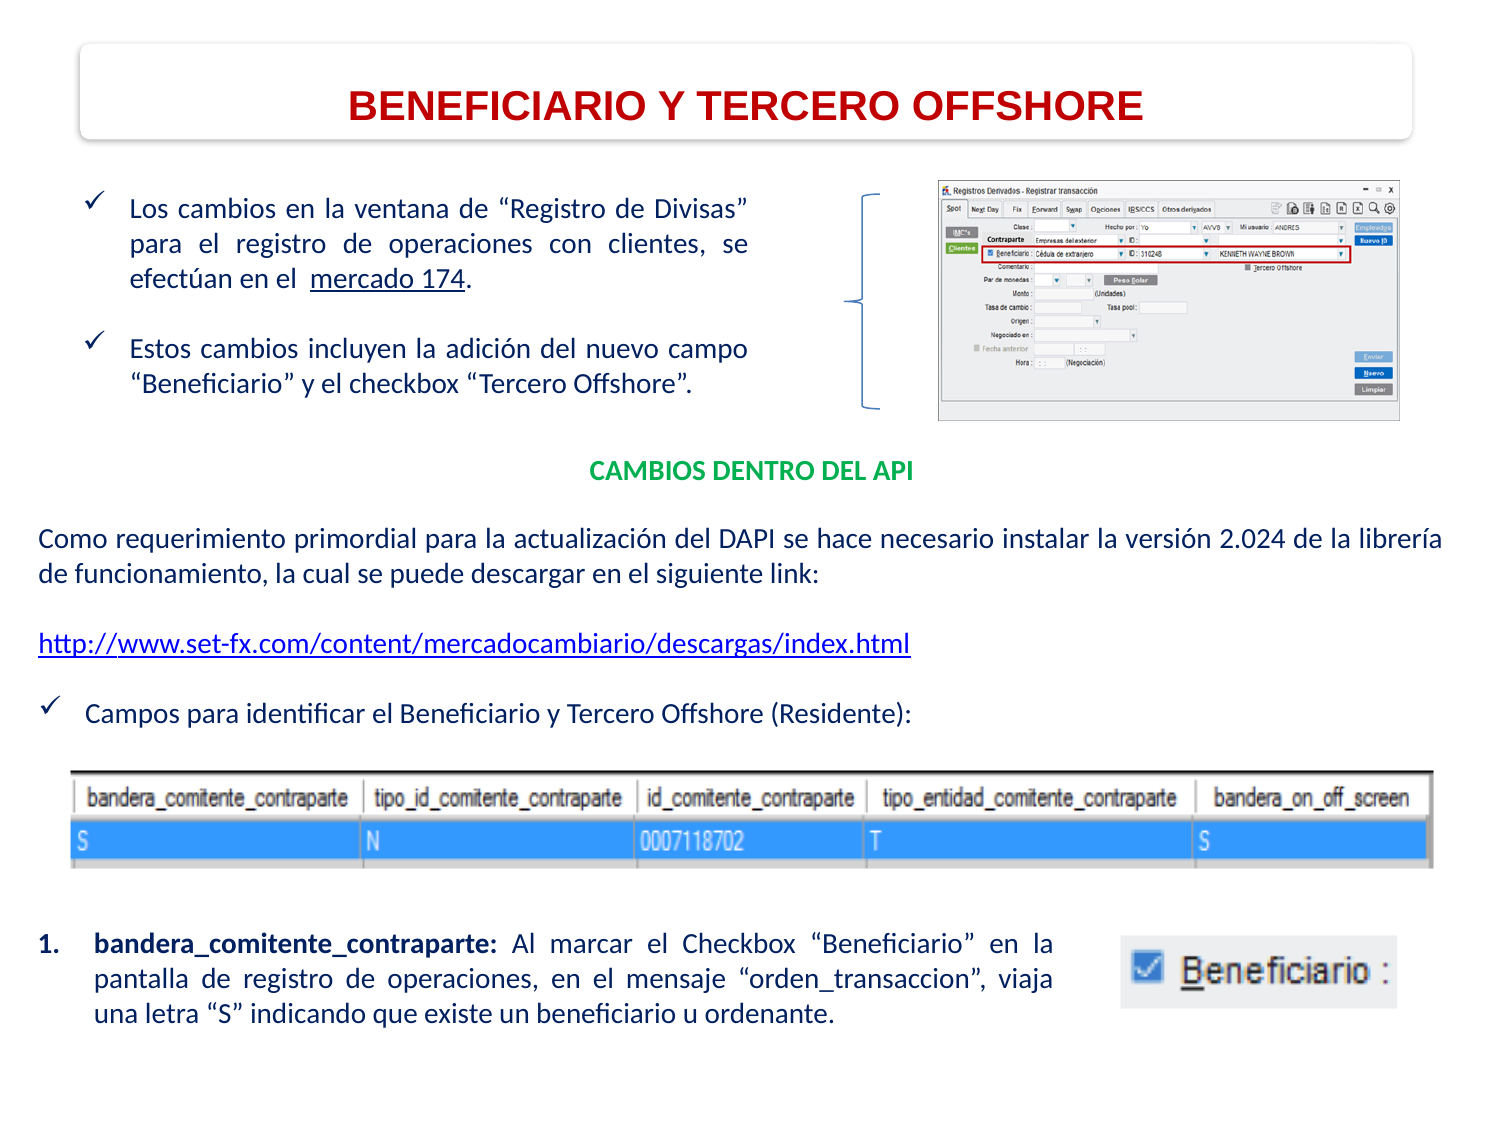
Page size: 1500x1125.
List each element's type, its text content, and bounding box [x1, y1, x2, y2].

picture [63, 762, 1437, 875]
text_box Como requerimiento primordial para la actualización del DAPI se hace necesario instalar la versión 2.024 de la librería de funcionamiento, la cual se puede descargar en el siguiente link: http://www.set-fx.com/content/mercadocambiario/descargas/index.html Campos para identificar el Beneficiario y Tercero Offshore (Residente): [23, 512, 1459, 737]
picture [938, 180, 1400, 421]
picture [1115, 931, 1400, 1012]
text_box BENEFICIARIO Y TERCERO OFFSHORE [80, 43, 1412, 140]
text_box Los cambios en la ventana de “Registro de Divisas” para el registro de operaciones con clientes, se efectúan en el mercado 174. Estos cambios incluyen la adición del nuevo campo “Beneficiario” y el checkbox “Tercero Offshore”. [67, 181, 764, 407]
text_box [843, 193, 880, 410]
text_box bandera_comitente_contraparte: Al marcar el Checkbox “Beneficiario” en la pantalla de registro de operaciones, en el mensaje “orden_transaccion”, viaja una letra “S” indicando que existe un beneficiario u ordenante. [22, 916, 1069, 1037]
text_box CAMBIOS DENTRO DEL API [17, 444, 1487, 494]
